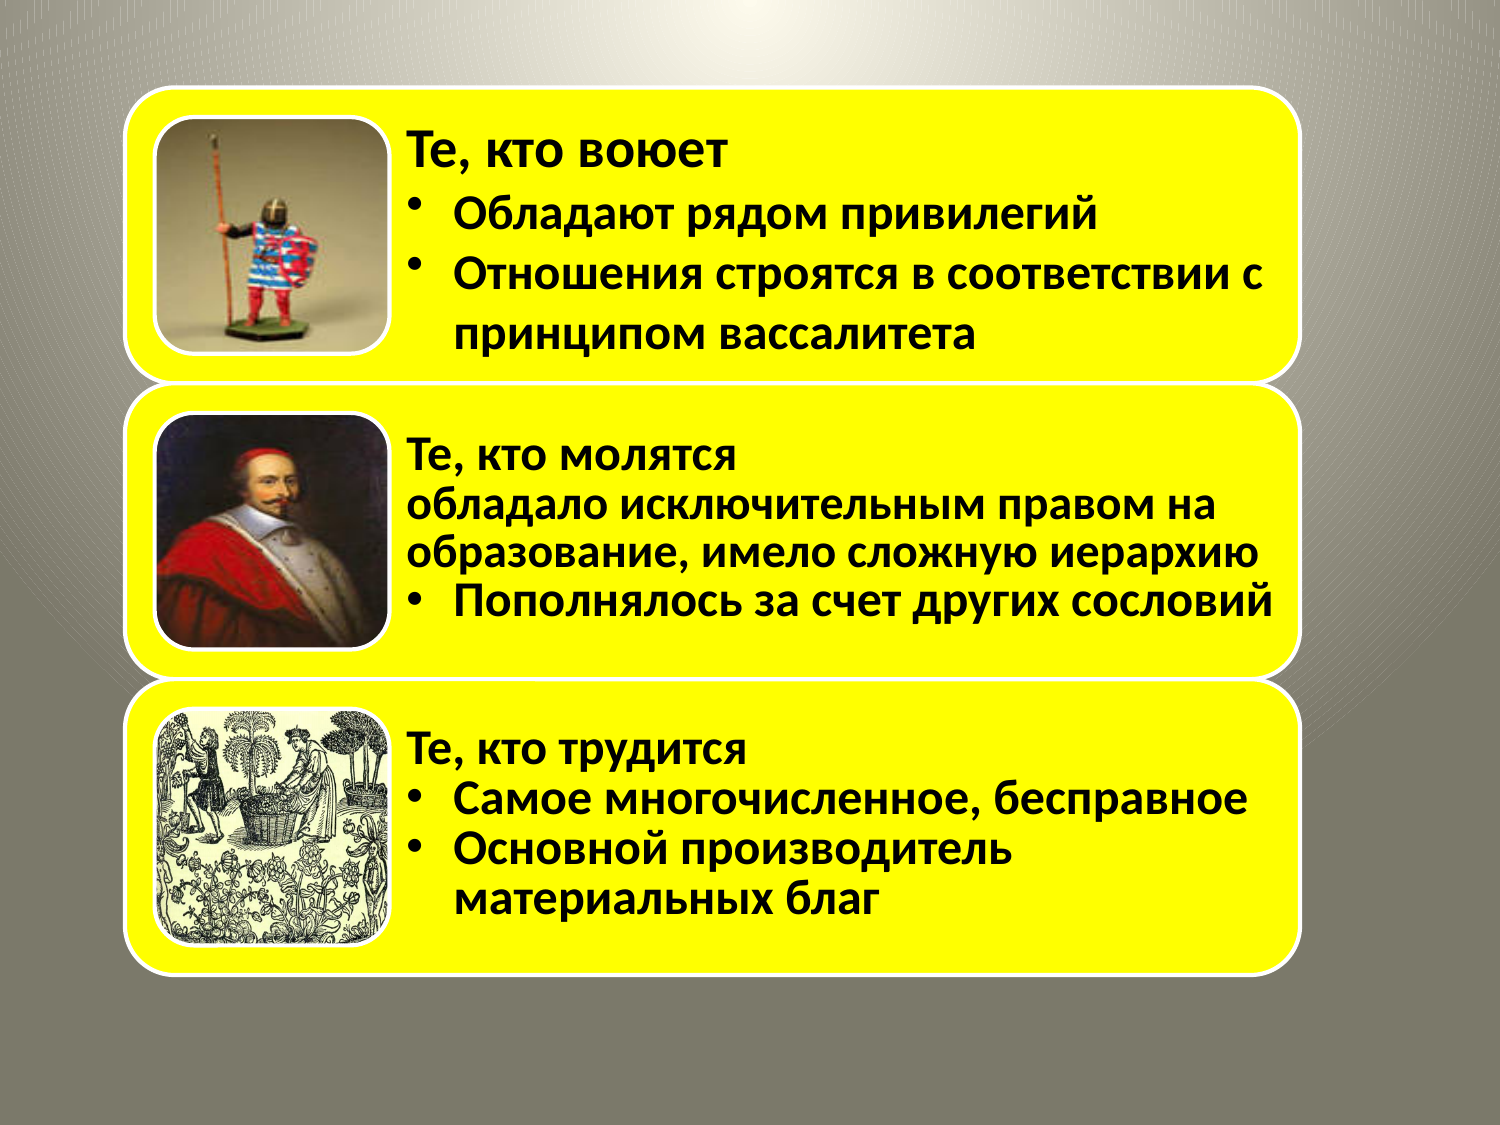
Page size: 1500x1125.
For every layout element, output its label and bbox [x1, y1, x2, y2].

text_box [124, 87, 1301, 976]
